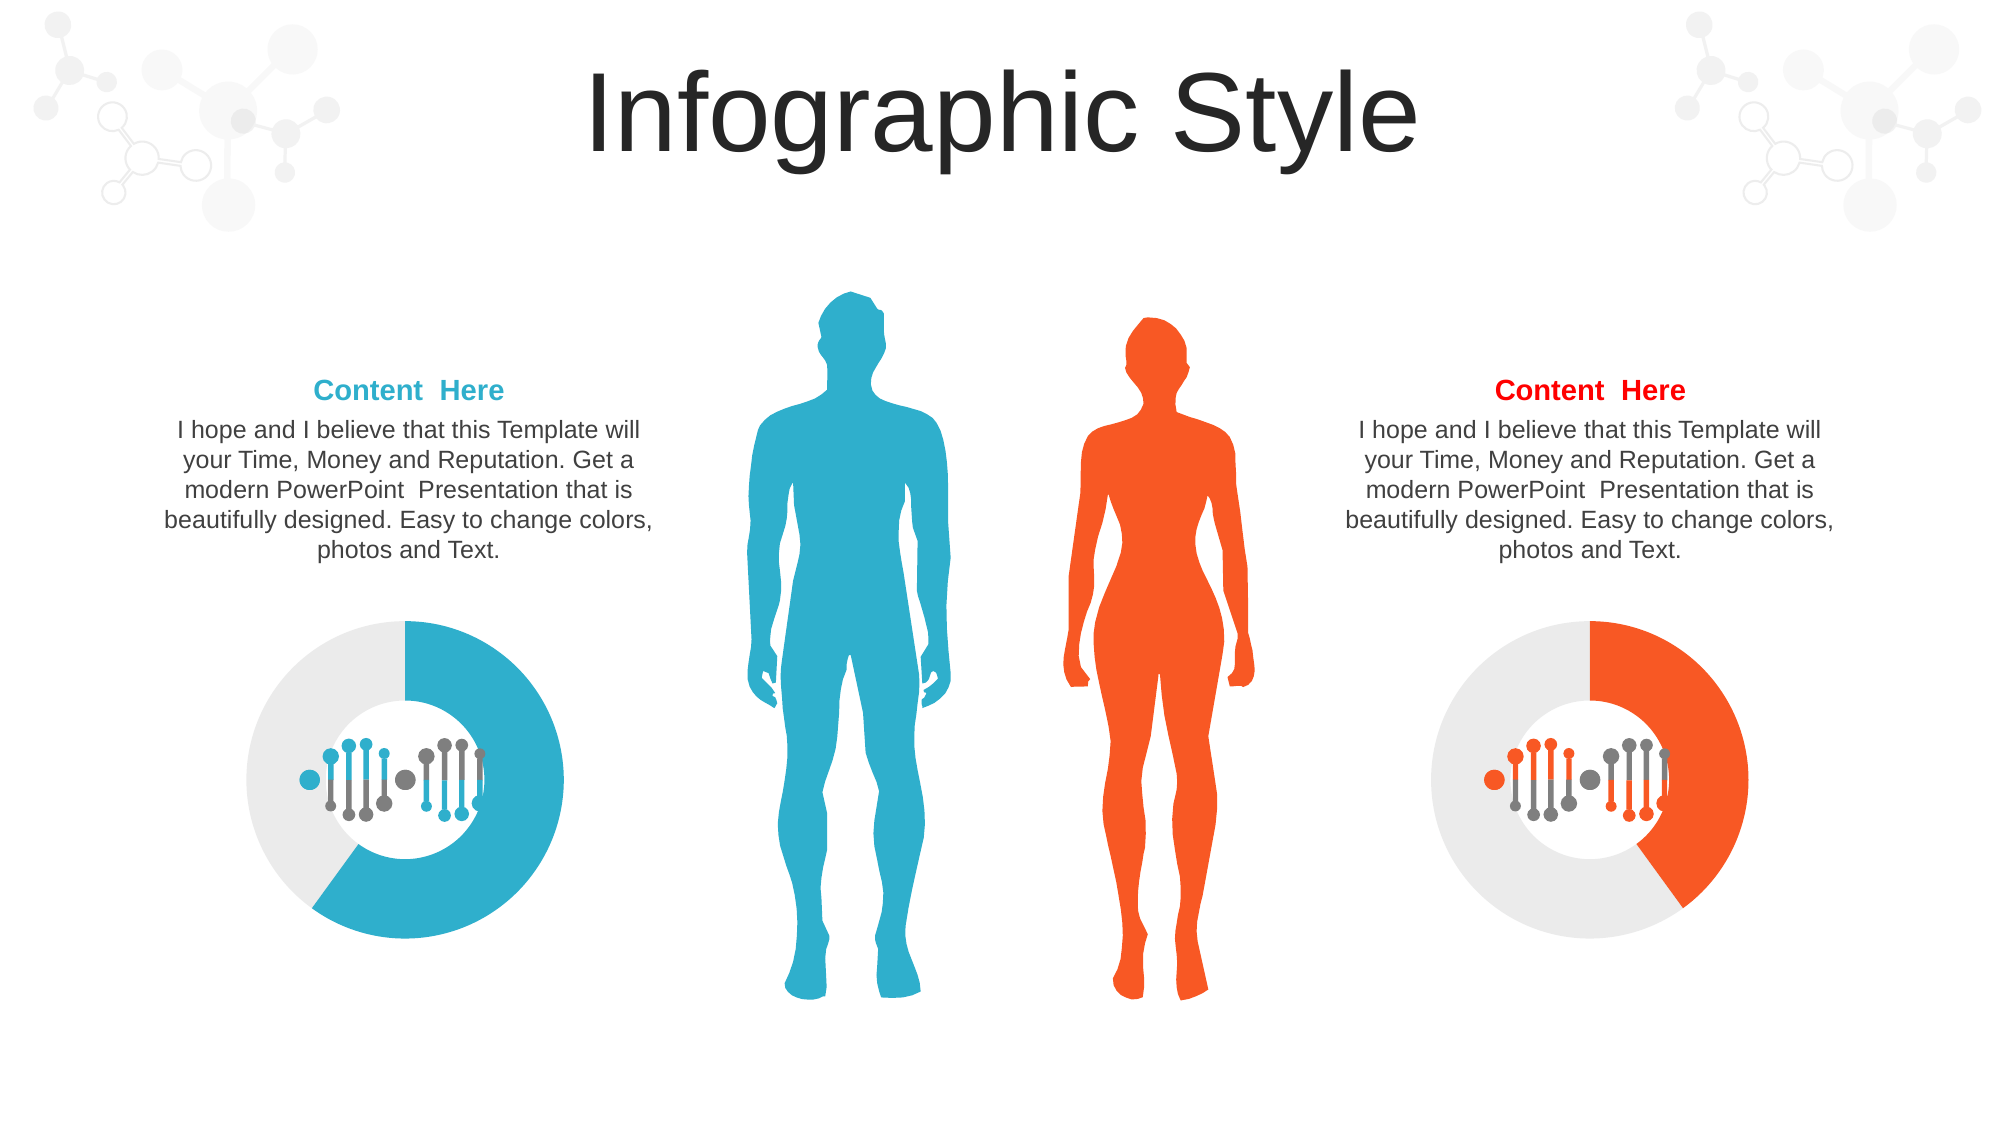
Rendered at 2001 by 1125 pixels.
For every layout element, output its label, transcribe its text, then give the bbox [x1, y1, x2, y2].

text_box [1063, 317, 1255, 1001]
chart [233, 614, 578, 946]
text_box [299, 737, 511, 822]
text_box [1319, 363, 1862, 574]
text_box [138, 363, 680, 574]
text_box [1484, 737, 1696, 822]
chart [1417, 614, 1762, 946]
text_box [747, 291, 951, 1000]
list Infographic Style [53, 55, 1952, 175]
